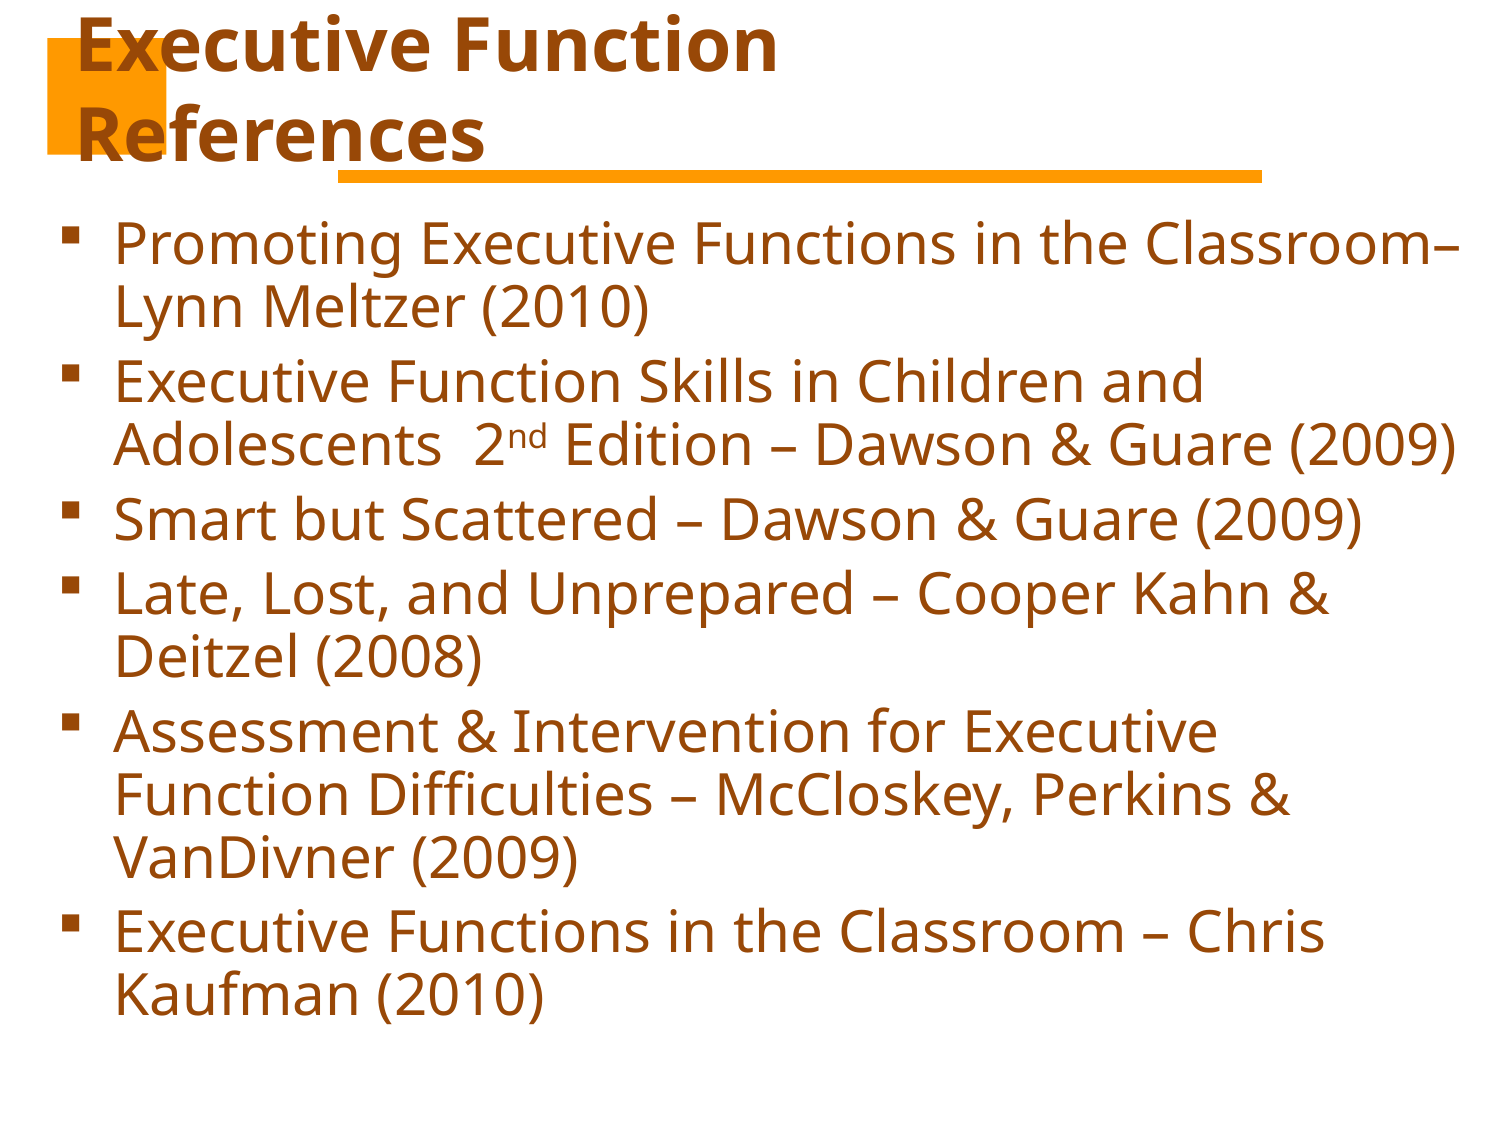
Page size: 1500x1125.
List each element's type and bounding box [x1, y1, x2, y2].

text_box [45, 36, 169, 157]
list [42, 206, 1481, 1083]
title [59, 81, 1214, 182]
